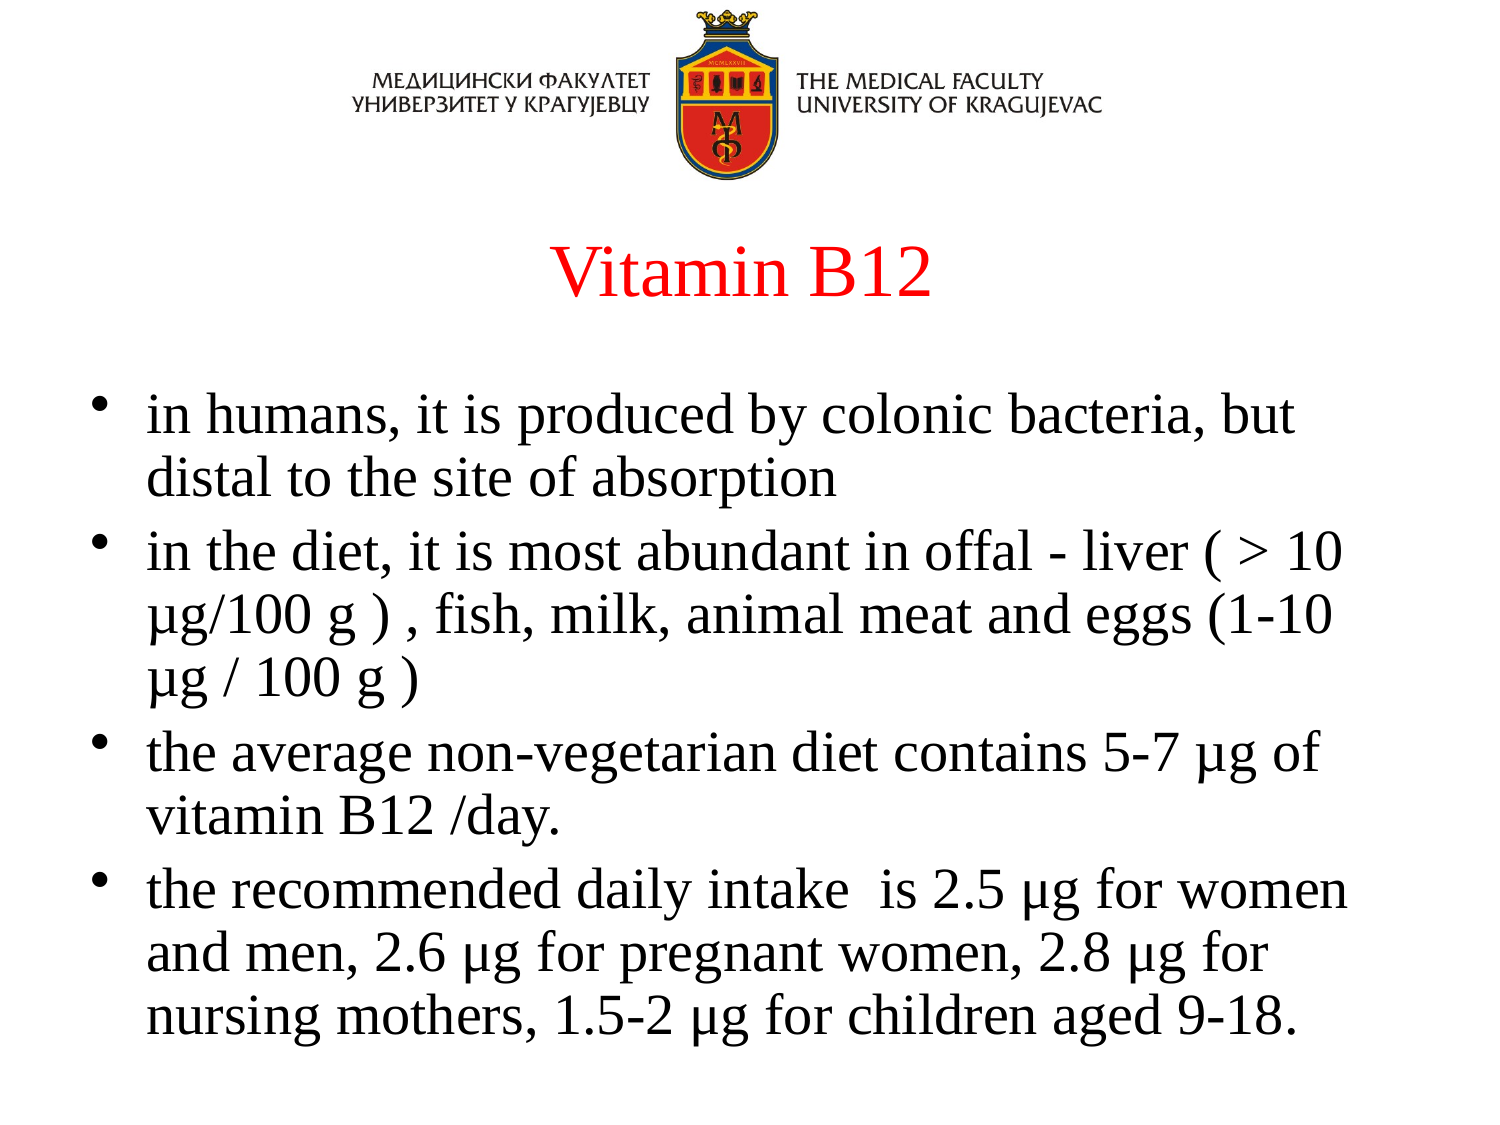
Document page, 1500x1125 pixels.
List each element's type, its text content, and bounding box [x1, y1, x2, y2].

picture [328, 0, 1125, 172]
list in humans, it is produced by colonic bacteria, but distal to the site of absorption in the diet, it is most abundant in offal - liver ( > 10 µg/100 g ) , fish, milk, animal meat and eggs (1-10 µg / 100 g ) the average non-vegetarian diet contains 5-7 µg of vitamin B12 /day. the recommended daily intake is 2.5 μg for women and men, 2.6 μg for pregnant women, 2.8 μg for nursing mothers, 1.5-2 μg for children aged 9-18. [75, 375, 1425, 1118]
title Vitamin B12 [76, 172, 1427, 361]
